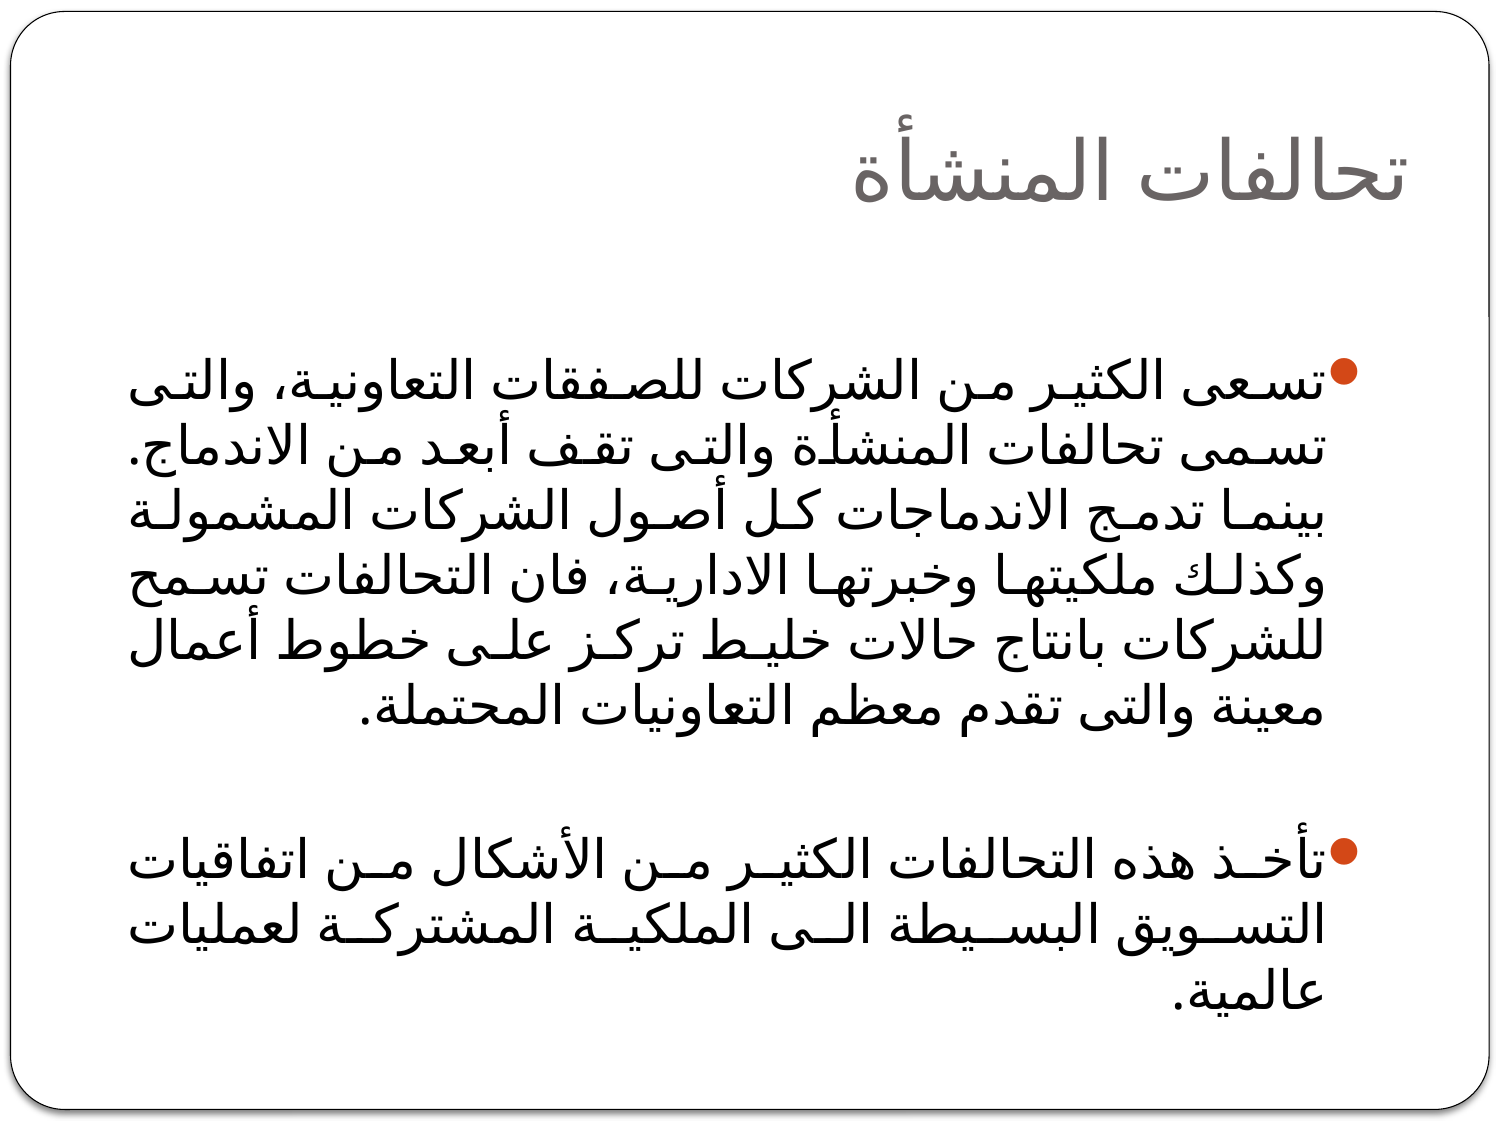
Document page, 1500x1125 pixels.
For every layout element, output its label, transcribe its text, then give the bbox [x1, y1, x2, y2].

list تسعى الكثير من الشركات للصفقات التعاونية، والتى تسمى تحالفات المنشأة والتى تقف أبعد من الاندماج. بينما تدمج الاندماجات كل أصول الشركات المشمولة وكذلك ملكيتها وخبرتها الادارية، فان التحالفات تسمح للشركات بانتاج حالات خليط تركز على خطوط أعمال معينة والتى تقدم معظم التعاونيات المحتملة. تأخذ هذه التحالفات الكثير من الأشكال من اتفاقيات التسويق البسيطة الى الملكية المشتركة لعمليات عالمية. [112, 337, 1388, 1063]
title تحالفات المنشأة [150, 45, 1425, 233]
